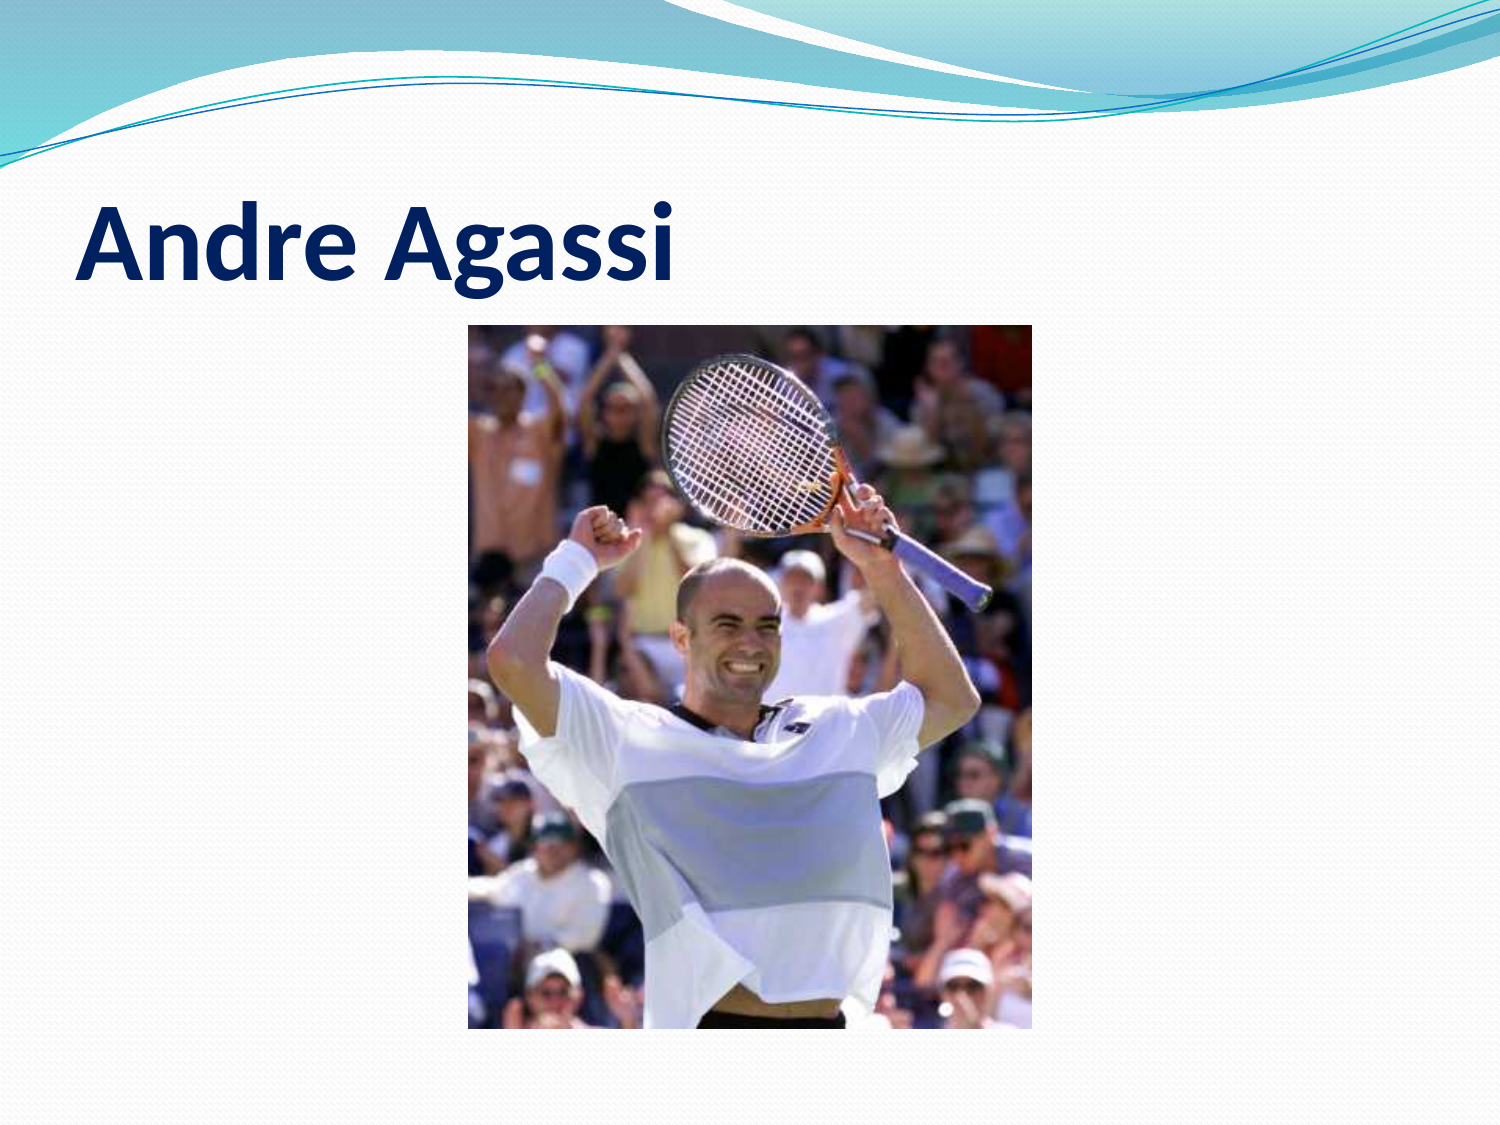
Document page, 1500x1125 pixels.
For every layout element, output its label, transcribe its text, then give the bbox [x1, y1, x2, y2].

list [468, 325, 1032, 1030]
title Andre Agassi [75, 115, 1425, 303]
